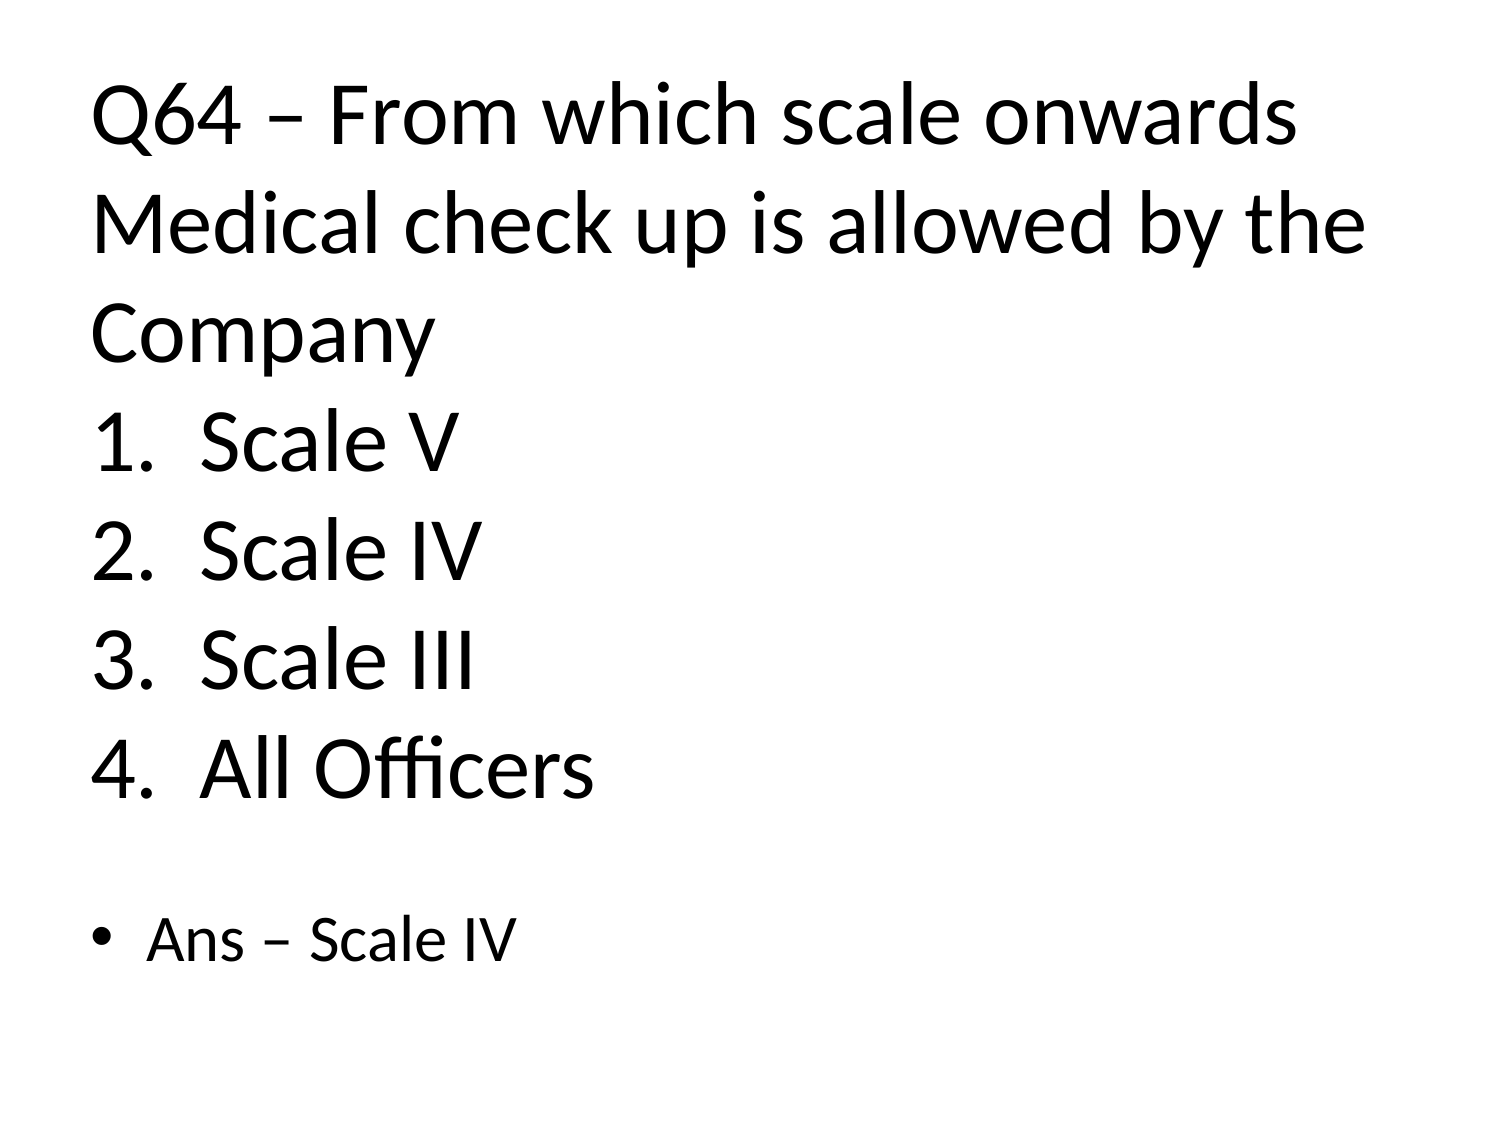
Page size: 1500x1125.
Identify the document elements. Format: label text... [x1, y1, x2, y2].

title Q64 – From which scale onwards Medical check up is allowed by the Company 1. Scale V 2. Scale IV 3. Scale III 4. All Officers [75, 45, 1425, 825]
list Ans – Scale IV [75, 887, 1425, 1005]
